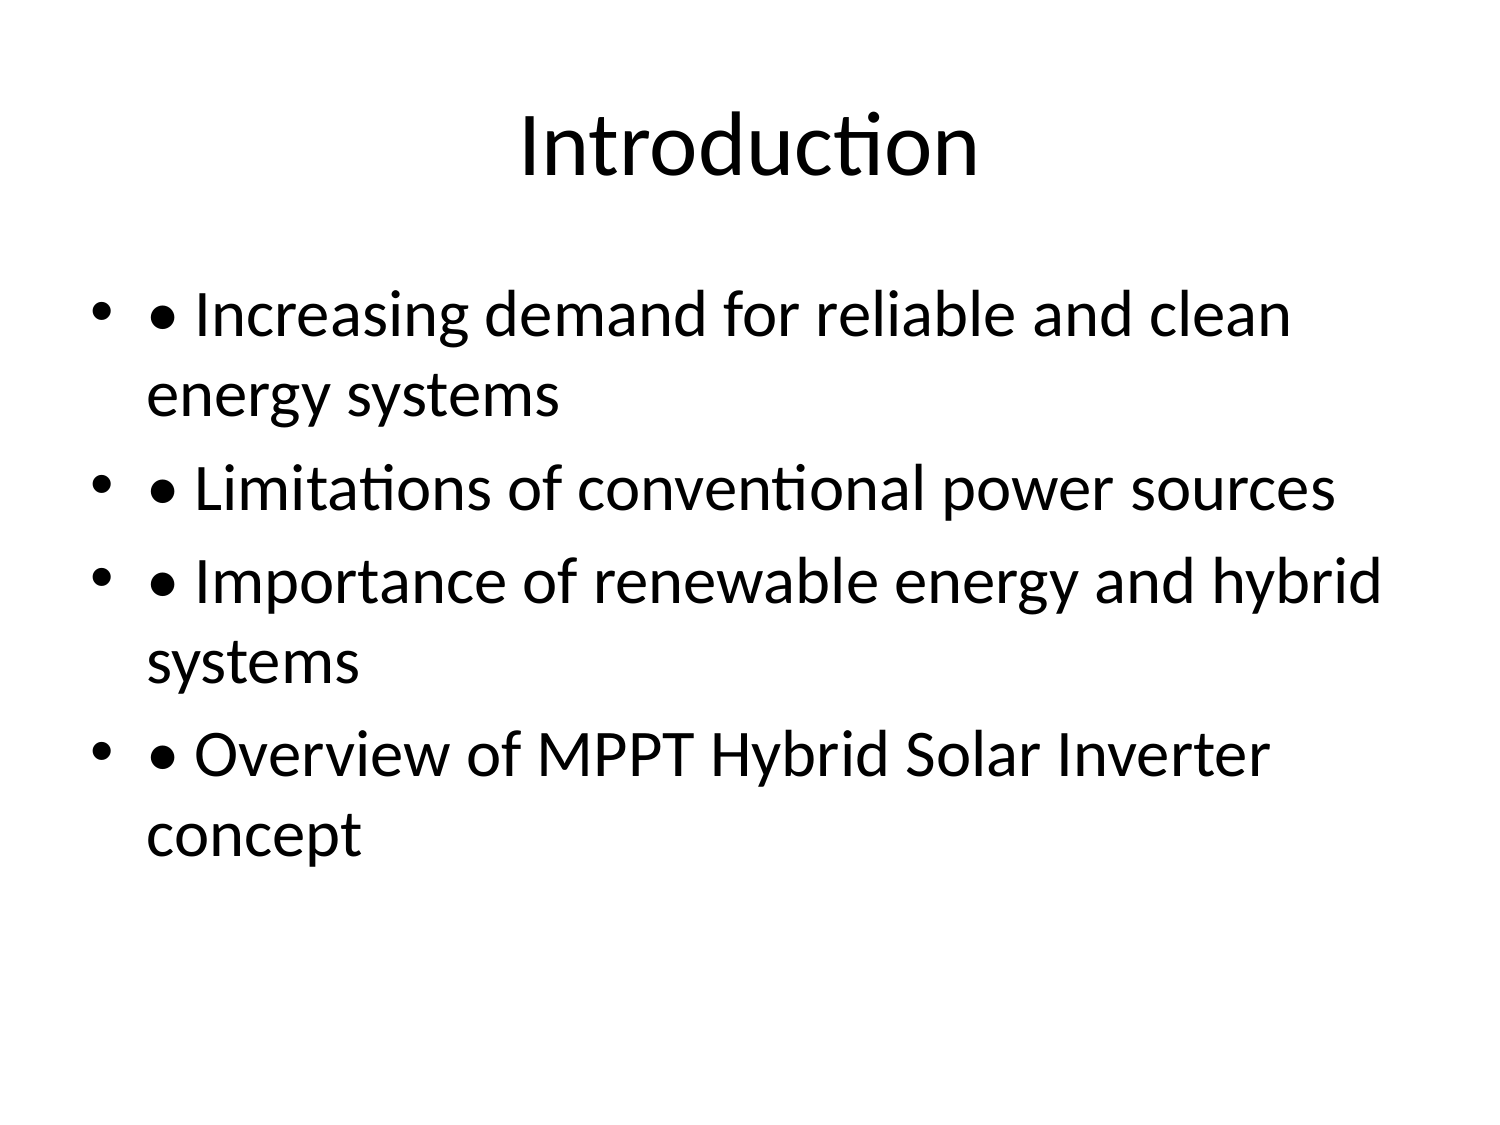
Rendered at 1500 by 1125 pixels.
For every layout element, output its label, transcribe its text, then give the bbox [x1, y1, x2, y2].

list • Increasing demand for reliable and clean energy systems • Limitations of conventional power sources • Importance of renewable energy and hybrid systems • Overview of MPPT Hybrid Solar Inverter concept [75, 262, 1425, 1005]
title Introduction [75, 45, 1425, 233]
